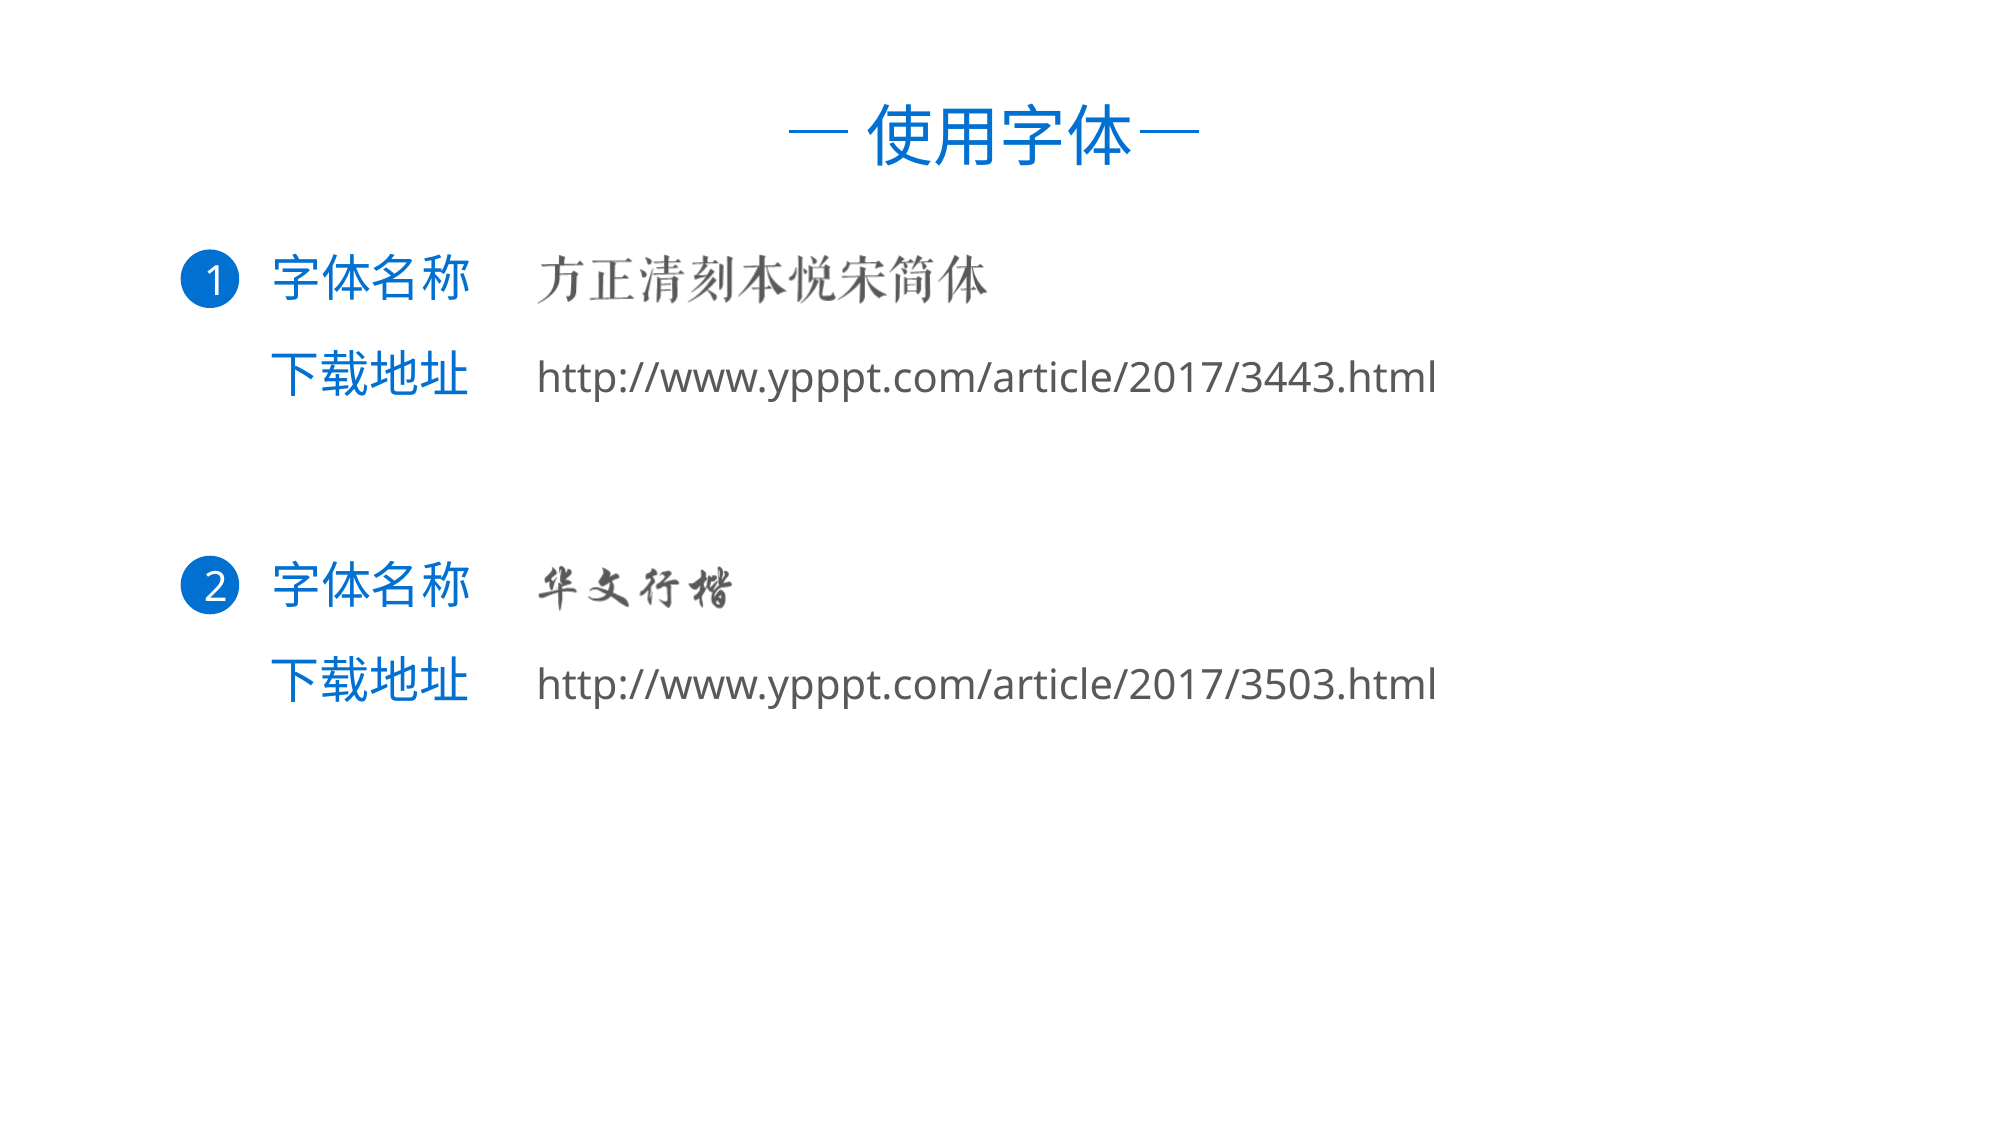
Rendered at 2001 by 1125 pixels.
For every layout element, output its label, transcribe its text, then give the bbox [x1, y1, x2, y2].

text_box 下载地址 [254, 334, 491, 410]
text_box 字体名称 [256, 545, 503, 621]
text_box 1 [179, 248, 241, 310]
text_box http://www.ypppt.com/article/2017/3443.html [521, 343, 1558, 409]
text_box 2 [179, 554, 241, 616]
picture [506, 233, 1018, 340]
text_box 字体名称 [256, 239, 506, 315]
picture [503, 542, 765, 649]
text_box 使用字体 [830, 70, 1170, 182]
text_box http://www.ypppt.com/article/2017/3503.html [521, 650, 1558, 715]
text_box 下载地址 [254, 641, 491, 716]
